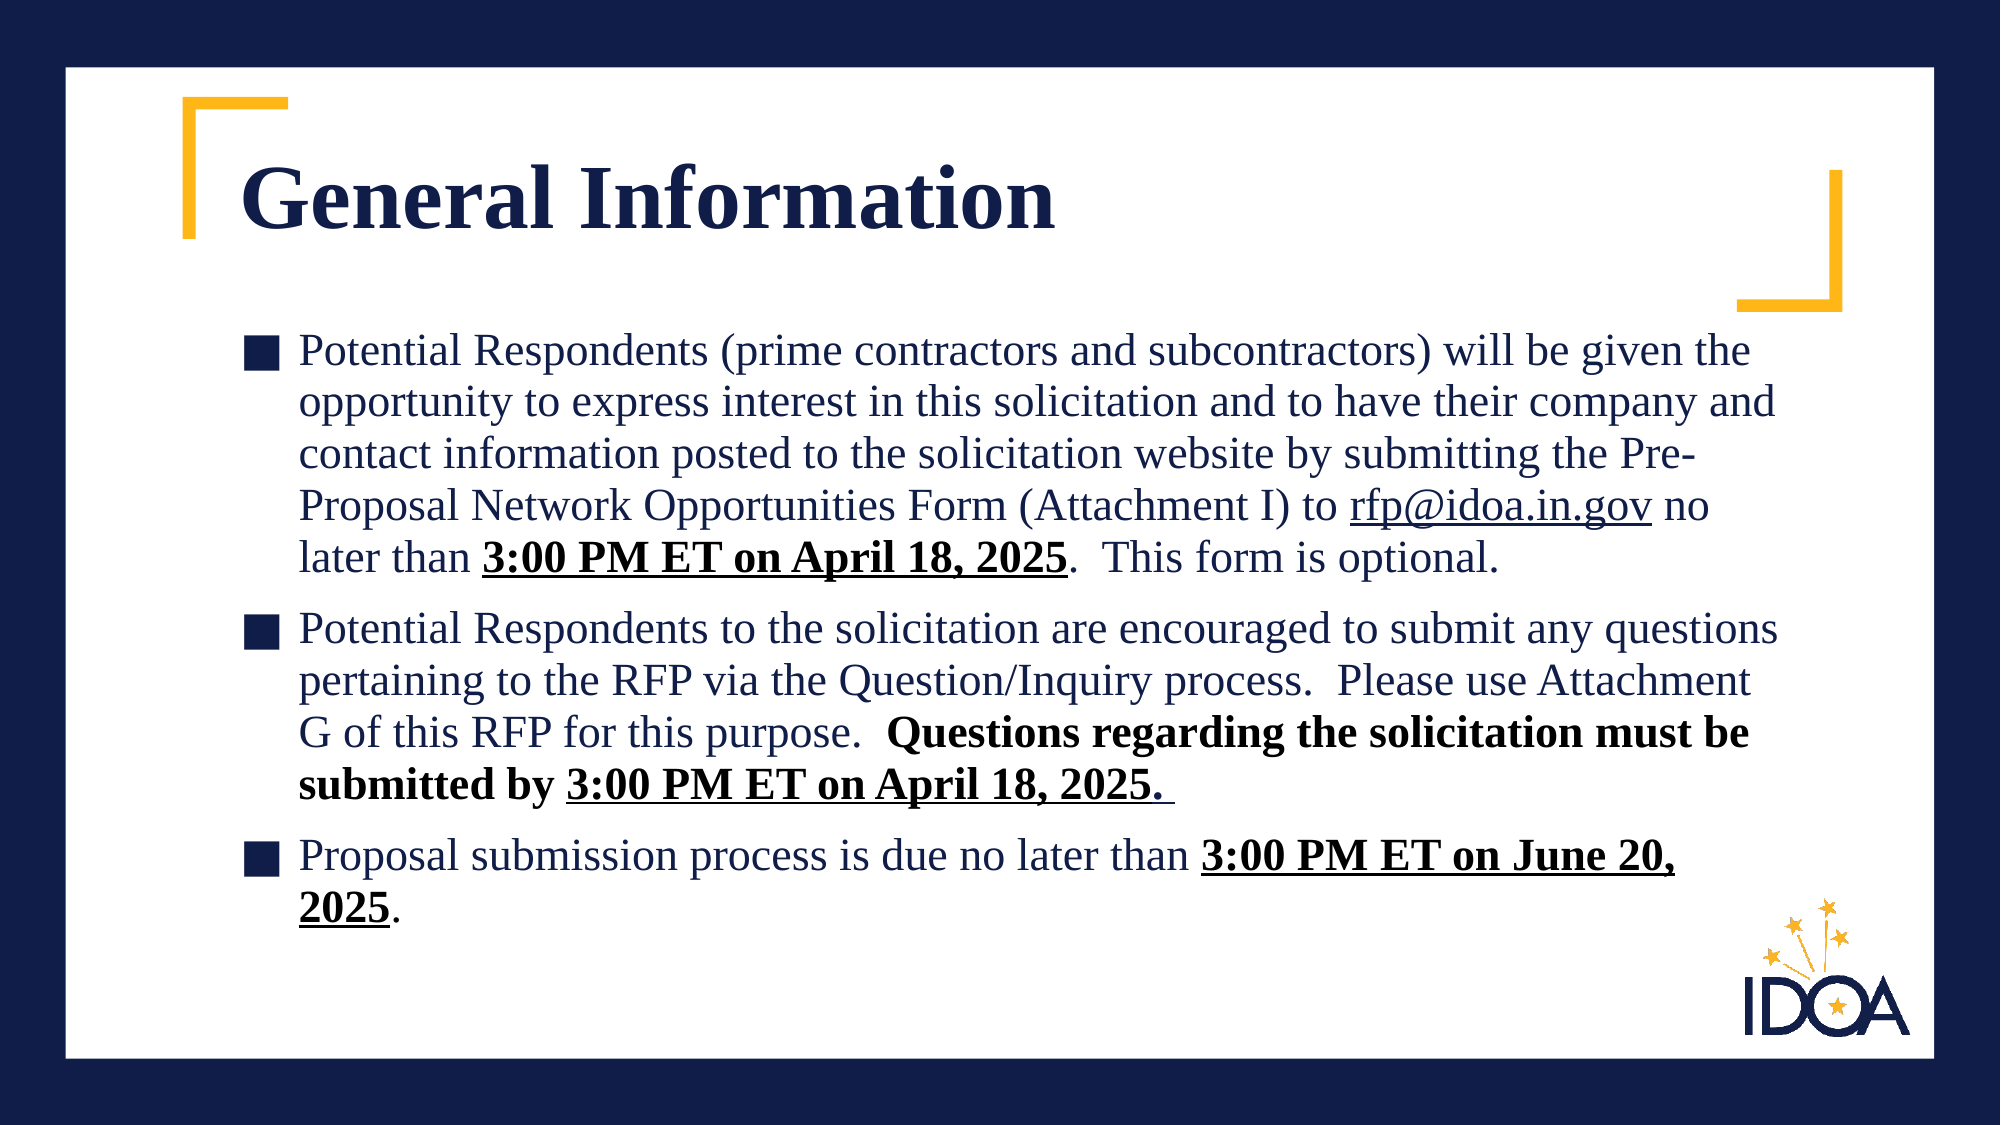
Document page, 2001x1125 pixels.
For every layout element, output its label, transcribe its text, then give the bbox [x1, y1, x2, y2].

picture [1702, 857, 1959, 1114]
list Potential Respondents (prime contractors and subcontractors) will be given the opportunity to express interest in this solicitation and to have their company and contact information posted to the solicitation website by submitting the Pre-Proposal Network Opportunities Form (Attachment I) to rfp@idoa.in.gov no later than 3:00 PM ET on April 18, 2025. This form is optional. Potential Respondents to the solicitation are encouraged to submit any questions pertaining to the RFP via the Question/Inquiry process. Please use Attachment G of this RFP for this purpose. Questions regarding the solicitation must be submitted by 3:00 PM ET on April 18, 2025. Proposal submission process is due no later than 3:00 PM ET on June 20, 2025. [225, 316, 1800, 983]
title General Information [225, 142, 1800, 279]
